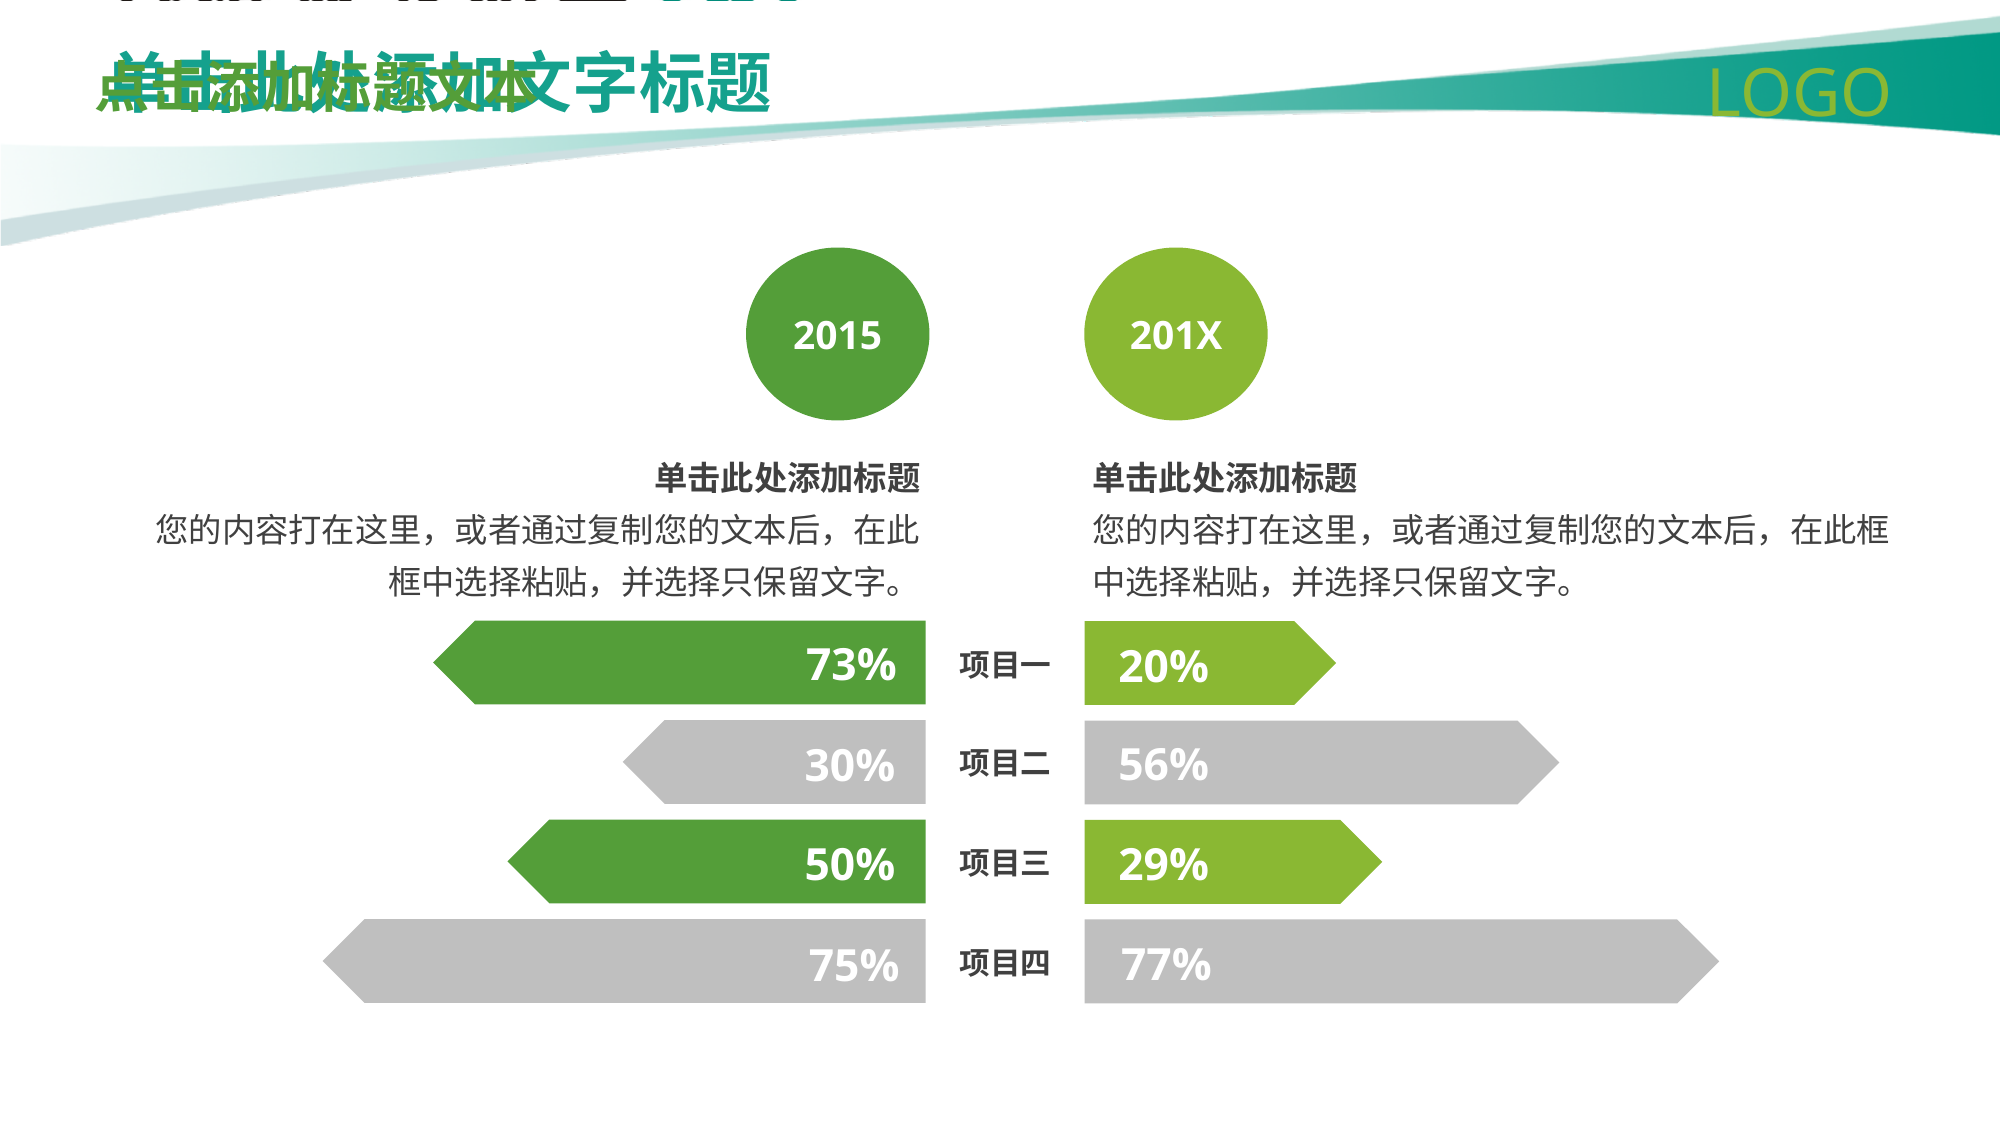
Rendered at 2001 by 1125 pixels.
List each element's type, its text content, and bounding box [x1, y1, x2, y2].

text_box 77% [1105, 928, 1228, 997]
text_box [1083, 619, 1338, 706]
text_box 30% [789, 729, 911, 798]
text_box 2015 [745, 246, 931, 422]
text_box [505, 818, 927, 905]
text_box LOGO [1691, 42, 1908, 138]
text_box [1083, 818, 1384, 905]
text_box 项目一 [944, 637, 1067, 690]
text_box 点击添加标题文本 [80, 44, 554, 127]
text_box 单击此处添加标题 您的内容打在这里，或者通过复制您的文本后，在此框中选择粘贴，并选择只保留文字。 [1084, 441, 1898, 605]
text_box [431, 619, 927, 706]
text_box 75% [793, 929, 915, 998]
picture [3, 0, 2000, 246]
text_box [621, 719, 927, 805]
text_box 56% [1103, 728, 1225, 797]
text_box [321, 917, 927, 1004]
text_box 单击此处添加标题 您的内容打在这里，或者通过复制您的文本后，在此框中选择粘贴，并选择只保留文字。 [133, 441, 929, 605]
text_box 29% [1103, 828, 1225, 897]
text_box 项目四 [944, 936, 1067, 988]
text_box 项目三 [944, 836, 1067, 888]
text_box 项目二 [944, 736, 1067, 789]
text_box 20% [1103, 630, 1225, 699]
text_box 201X [1083, 246, 1269, 422]
text_box 50% [789, 828, 911, 897]
text_box [1083, 719, 1561, 806]
text_box [1083, 918, 1721, 1005]
text_box 73% [790, 628, 913, 698]
